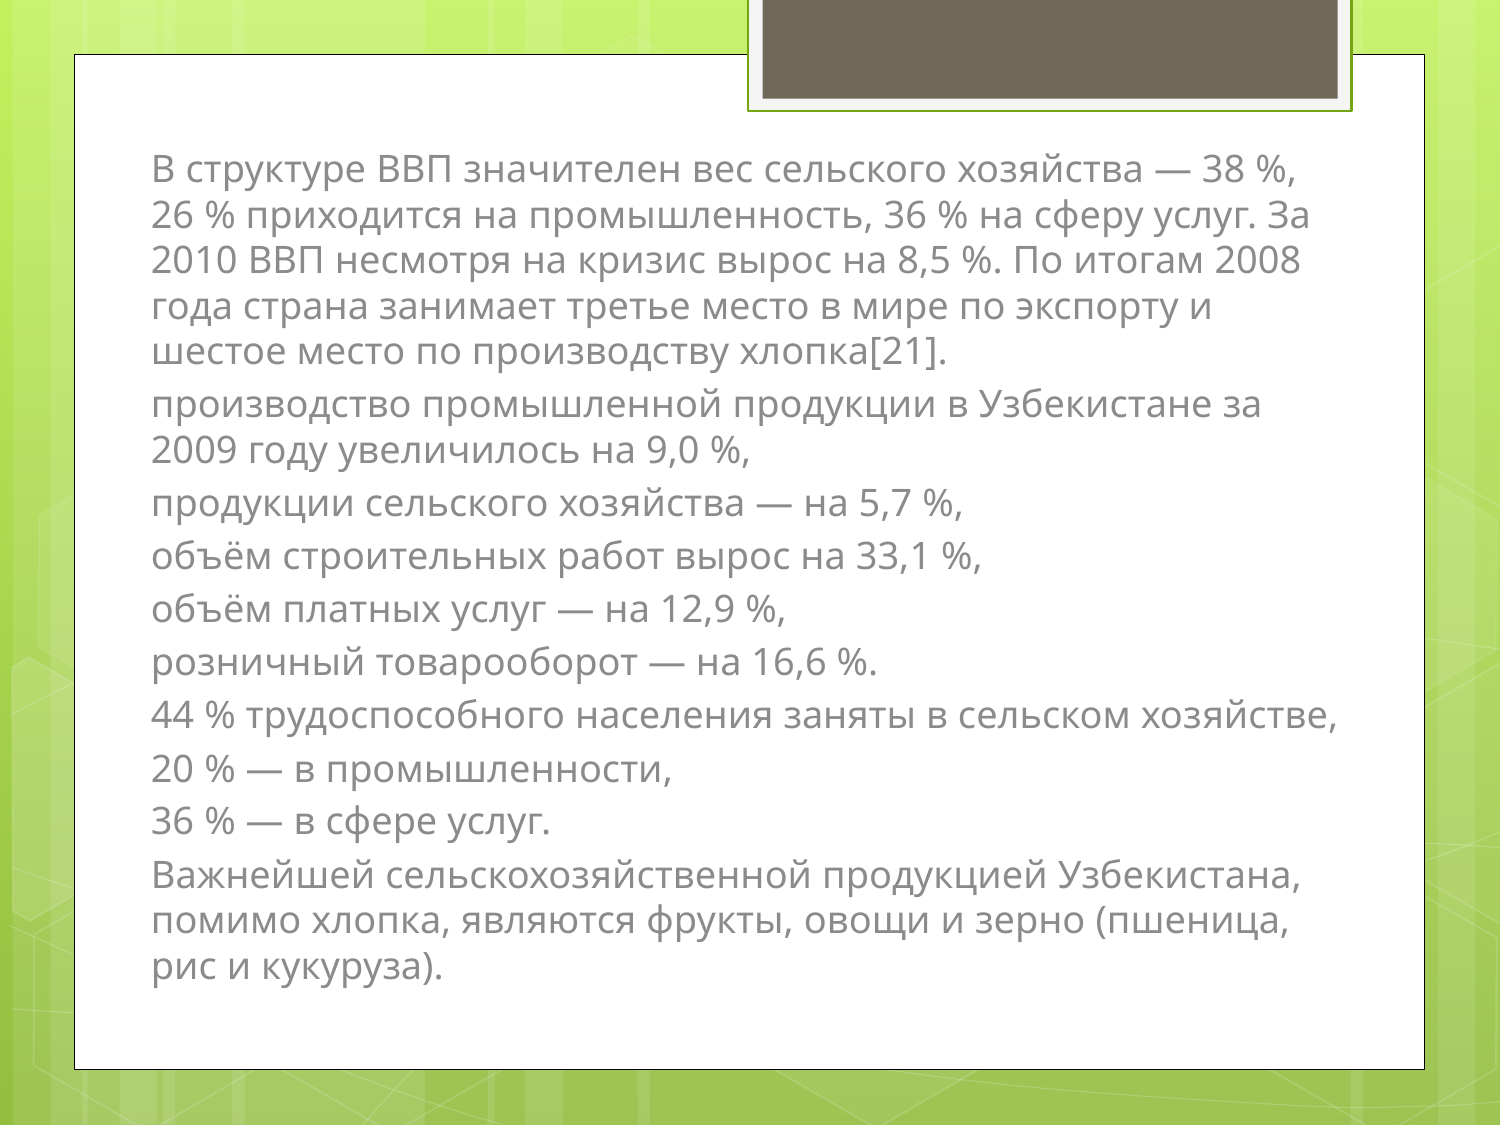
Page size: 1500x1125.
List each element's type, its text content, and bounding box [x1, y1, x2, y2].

list В структуре ВВП значителен вес сельского хозяйства — 38 %, 26 % приходится на промышленность, 36 % на сферу услуг. За 2010 ВВП несмотря на кризис вырос на 8,5 %. По итогам 2008 года страна занимает третье место в мире по экспорту и шестое место по производству хлопка[21]. производство промышленной продукции в Узбекистане за 2009 году увеличилось на 9,0 %, продукции сельского хозяйства — на 5,7 %, объём строительных работ вырос на 33,1 %, объём платных услуг — на 12,9 %, розничный товарооборот — на 16,6 %. 44 % трудоспособного населения заняты в сельском хозяйстве, 20 % — в промышленности, 36 % — в сфере услуг. Важнейшей сельскохозяйственной продукцией Узбекистана, помимо хлопка, являются фрукты, овощи и зерно (пшеница, рис и кукуруза). [135, 137, 1365, 1012]
